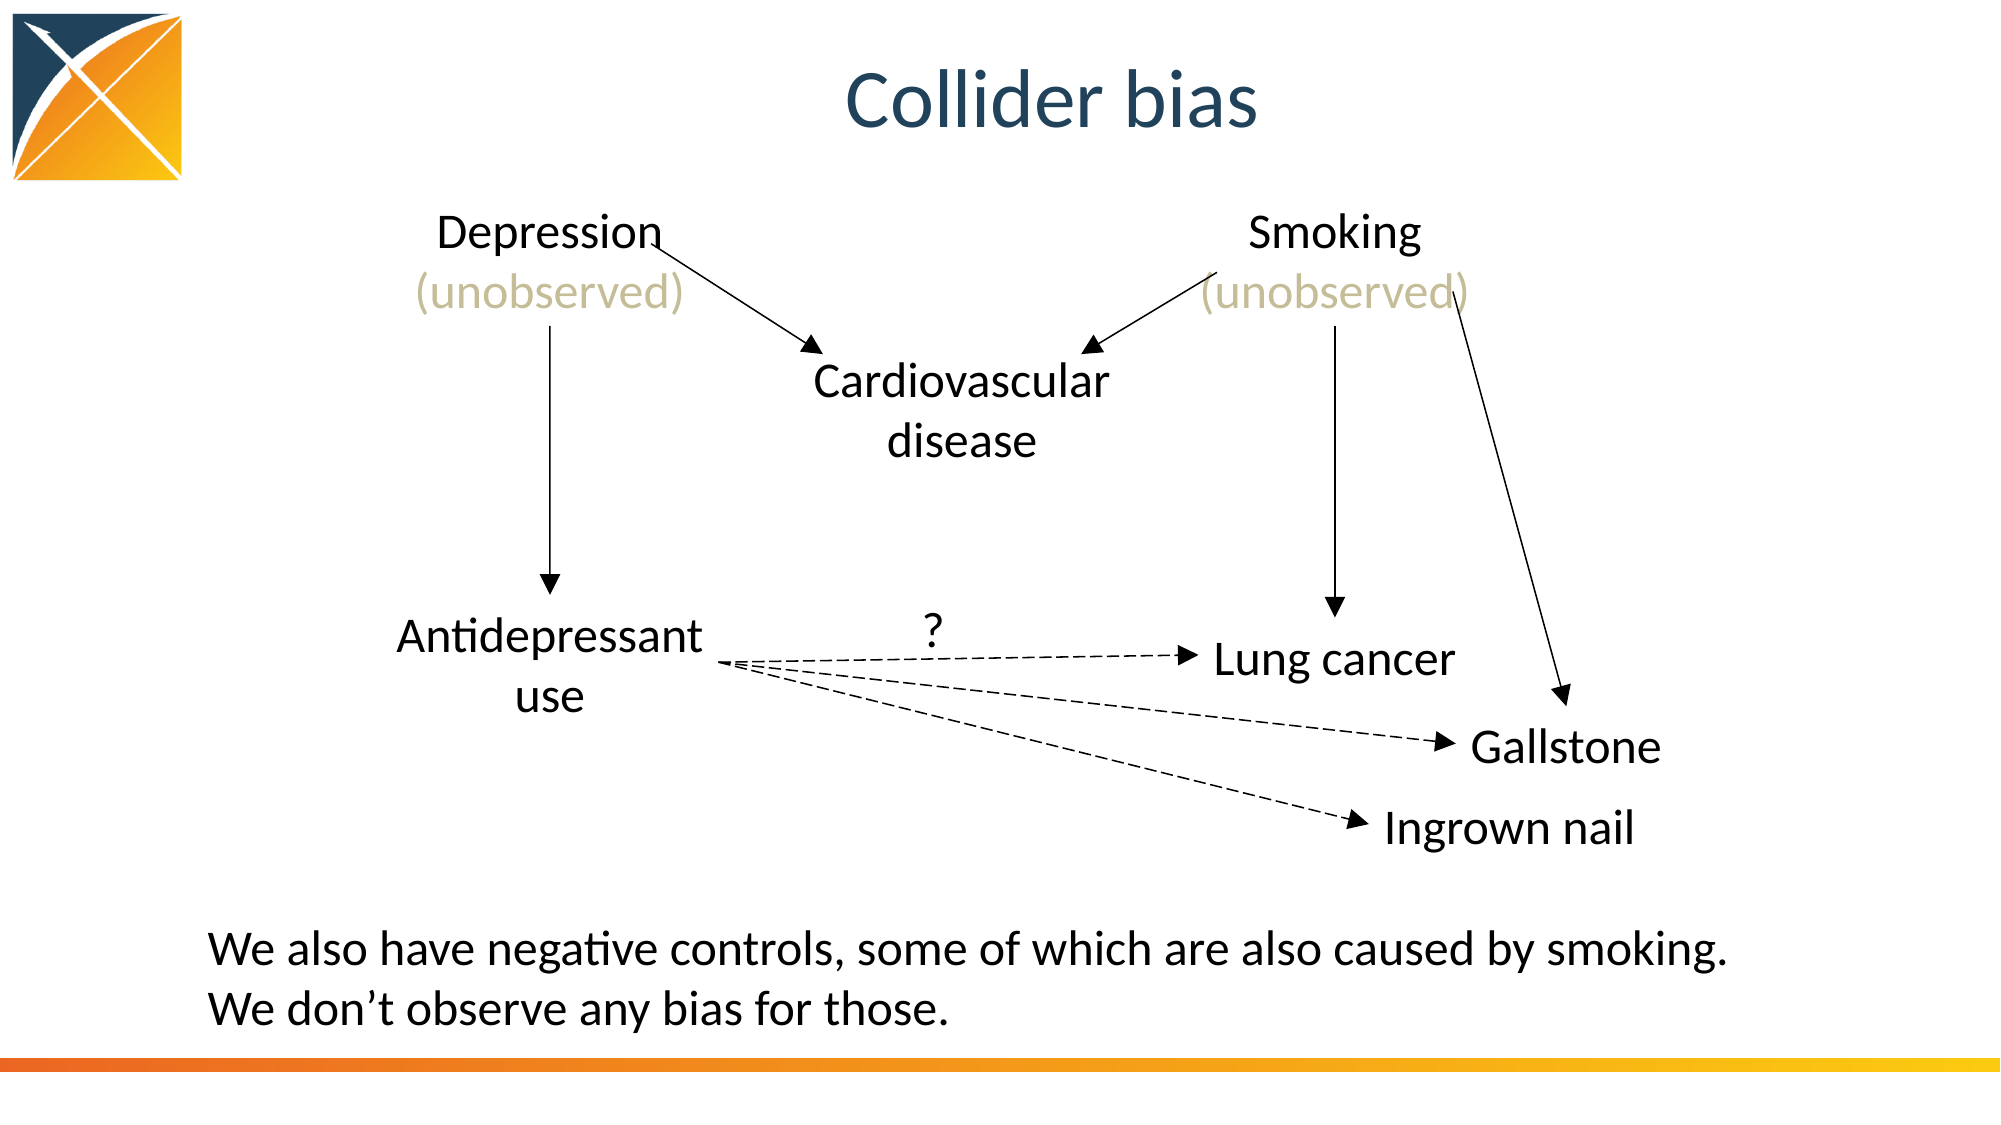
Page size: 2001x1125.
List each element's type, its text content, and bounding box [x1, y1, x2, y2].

text_box Depression (unobserved) [399, 191, 701, 326]
text_box ? [906, 590, 960, 653]
title Collider bias [205, 24, 1900, 163]
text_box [720, 662, 1368, 825]
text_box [1452, 291, 1567, 707]
text_box We also have negative controls, some of which are also caused by smoking. We don’t observe any bias for those. [192, 908, 1808, 1043]
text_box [650, 243, 824, 355]
text_box Gallstone [1455, 706, 1677, 781]
text_box Lung cancer [1198, 617, 1447, 661]
text_box Ingrown nail [1368, 786, 1651, 862]
picture [0, 0, 206, 200]
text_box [720, 655, 1198, 661]
text_box Antidepressant use [381, 594, 719, 730]
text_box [1080, 272, 1218, 355]
text_box Smoking (unobserved) [1184, 191, 1486, 326]
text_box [1368, 662, 1455, 745]
text_box Cardiovascular disease [798, 340, 1126, 476]
